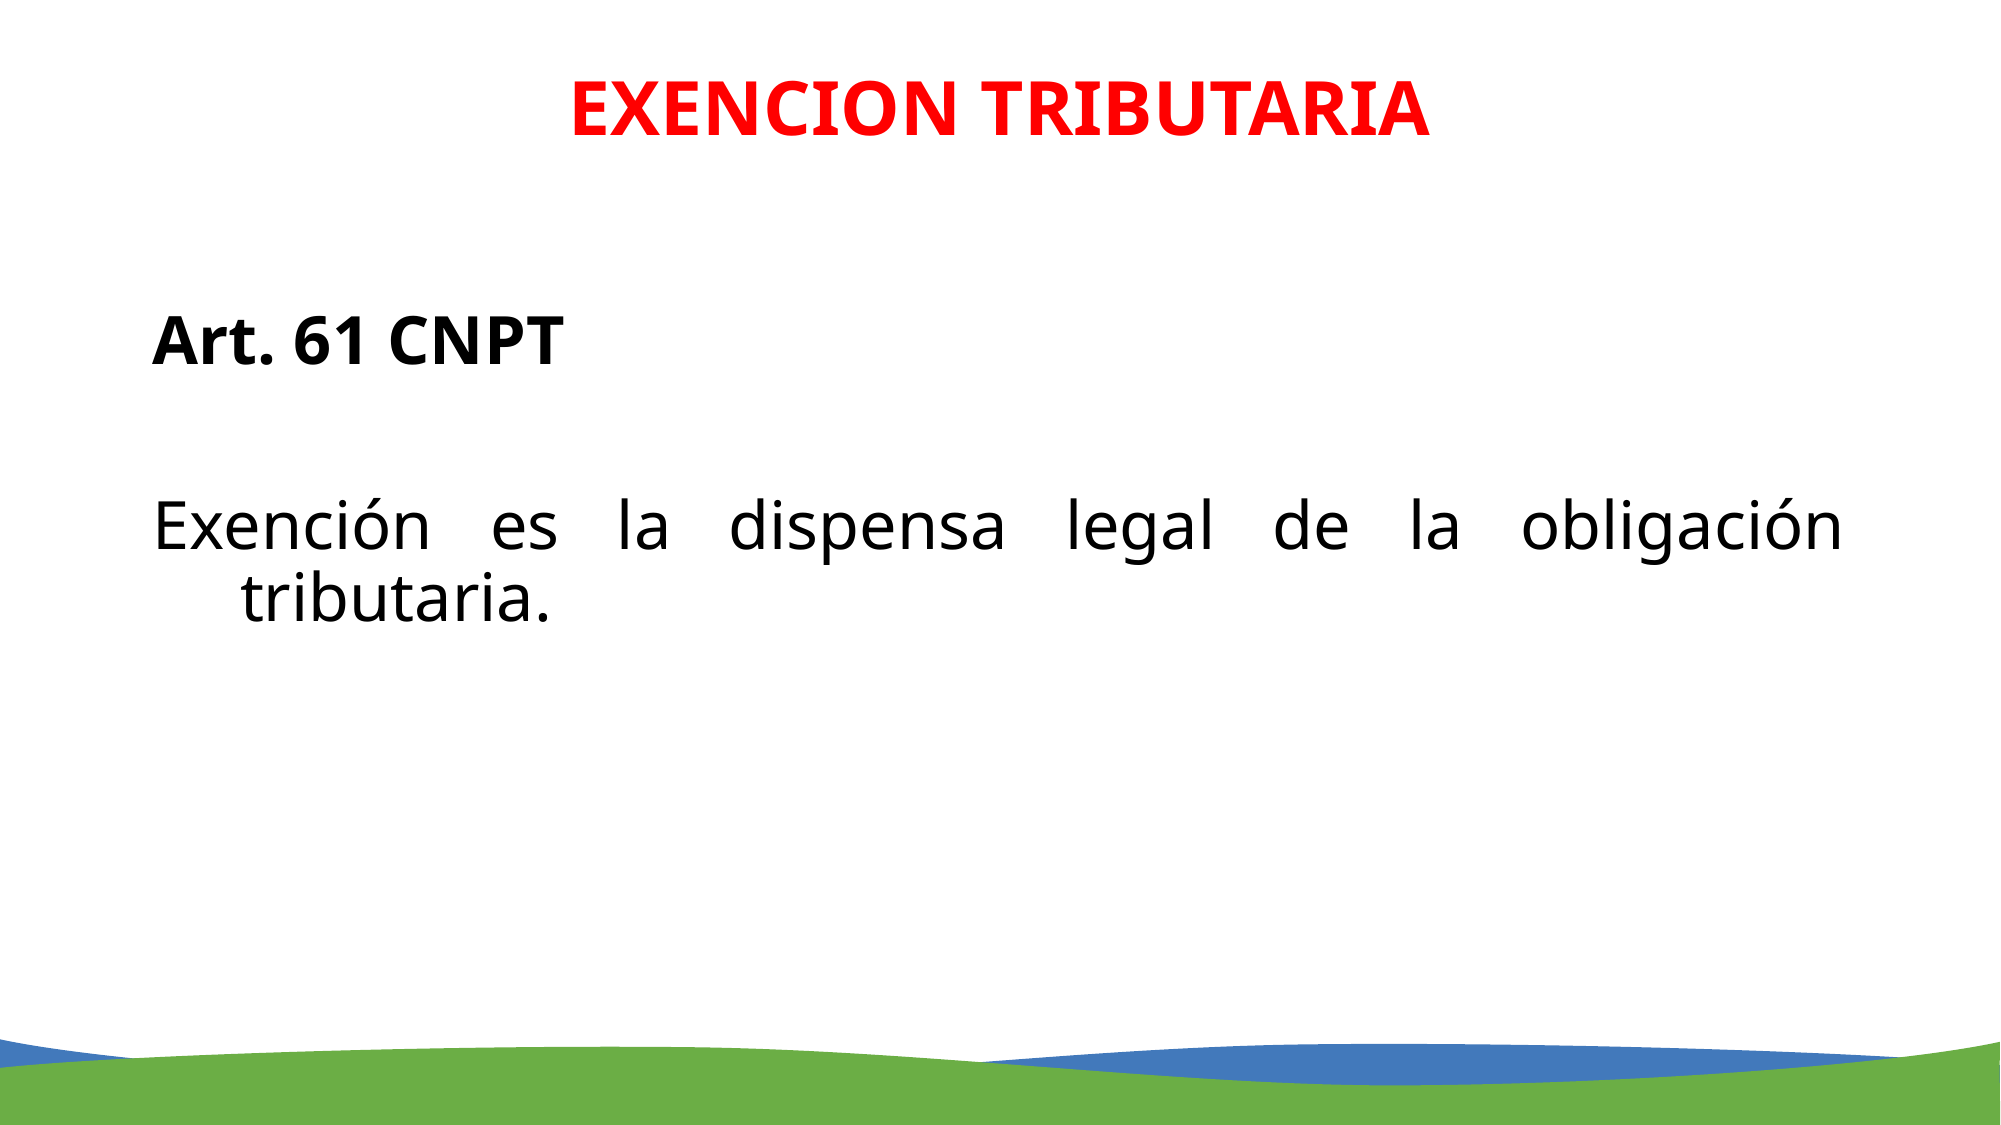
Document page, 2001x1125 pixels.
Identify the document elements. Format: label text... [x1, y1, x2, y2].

list Art. 61 CNPT Exención es la dispensa legal de la obligación tributaria. [137, 299, 1863, 1014]
title EXENCION TRIBUTARIA [137, 59, 1863, 162]
